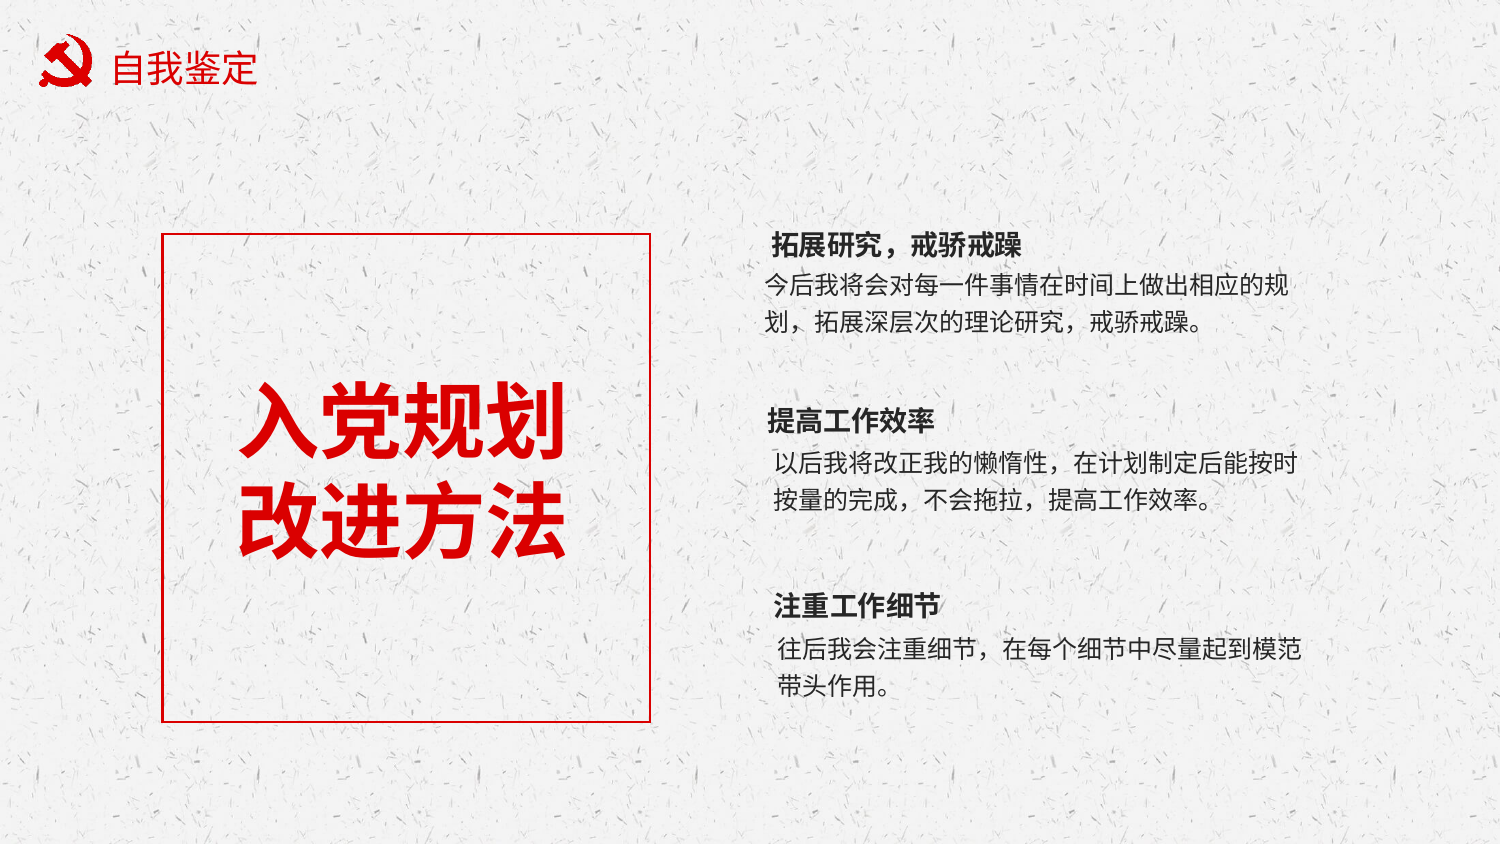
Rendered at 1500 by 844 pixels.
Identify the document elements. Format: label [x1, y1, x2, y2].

text_box [162, 234, 650, 722]
text_box [749, 221, 1338, 710]
picture [0, 0, 1500, 844]
